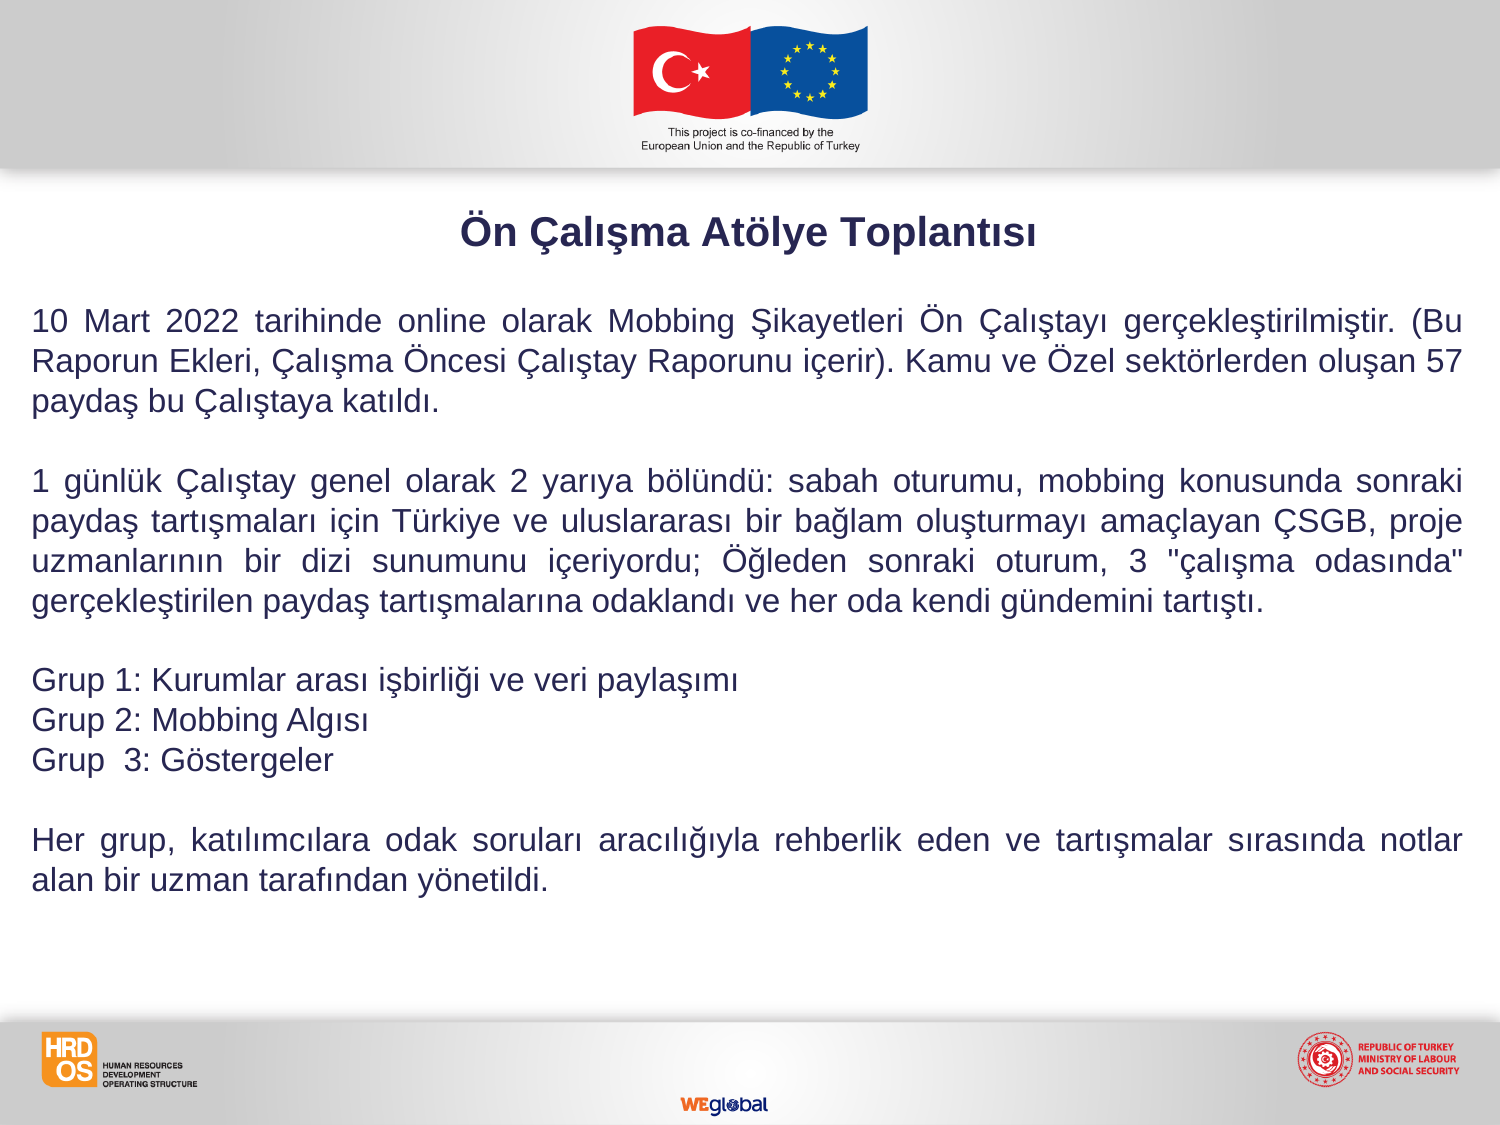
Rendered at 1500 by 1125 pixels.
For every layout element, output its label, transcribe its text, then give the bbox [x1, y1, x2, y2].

picture [0, 0, 1500, 1125]
text_box Ön Çalışma Atölye Toplantısı 10 Mart 2022 tarihinde online olarak Mobbing Şikayetleri Ön Çalıştayı gerçekleştirilmiştir. (Bu Raporun Ekleri, Çalışma Öncesi Çalıştay Raporunu içerir). Kamu ve Özel sektörlerden oluşan 57 paydaş bu Çalıştaya katıldı. 1 günlük Çalıştay genel olarak 2 yarıya bölündü: sabah oturumu, mobbing konusunda sonraki paydaş tartışmaları için Türkiye ve uluslararası bir bağlam oluşturmayı amaçlayan ÇSGB, proje uzmanlarının bir dizi sunumunu içeriyordu; Öğleden sonraki oturum, 3 "çalışma odasında" gerçekleştirilen paydaş tartışmalarına odaklandı ve her oda kendi gündemini tartıştı. Grup 1: Kurumlar arası işbirliği ve veri paylaşımı Grup 2: Mobbing Algısı Grup 3: Göstergeler Her grup, katılımcılara odak soruları aracılığıyla rehberlik eden ve tartışmalar sırasında notlar alan bir uzman tarafından yönetildi. [16, 196, 1481, 946]
